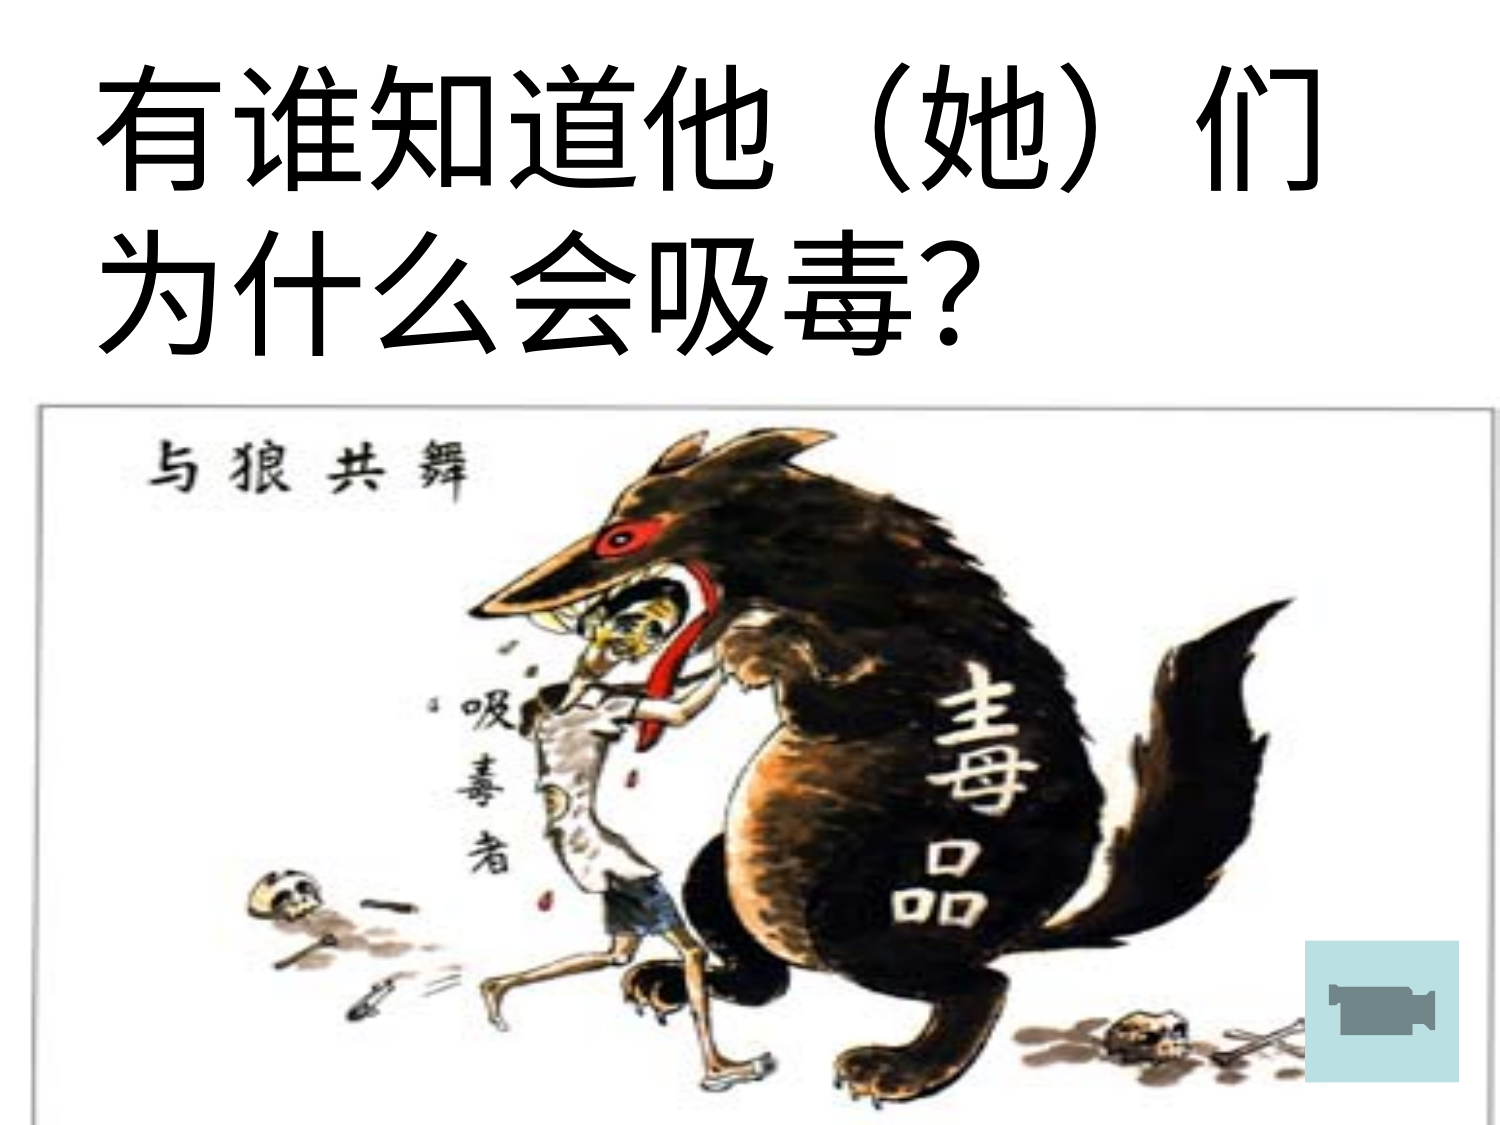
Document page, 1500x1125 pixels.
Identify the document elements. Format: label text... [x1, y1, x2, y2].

title 有谁知道他（她）们为什么会吸毒？ [76, 66, 1428, 351]
picture [29, 396, 1500, 1125]
